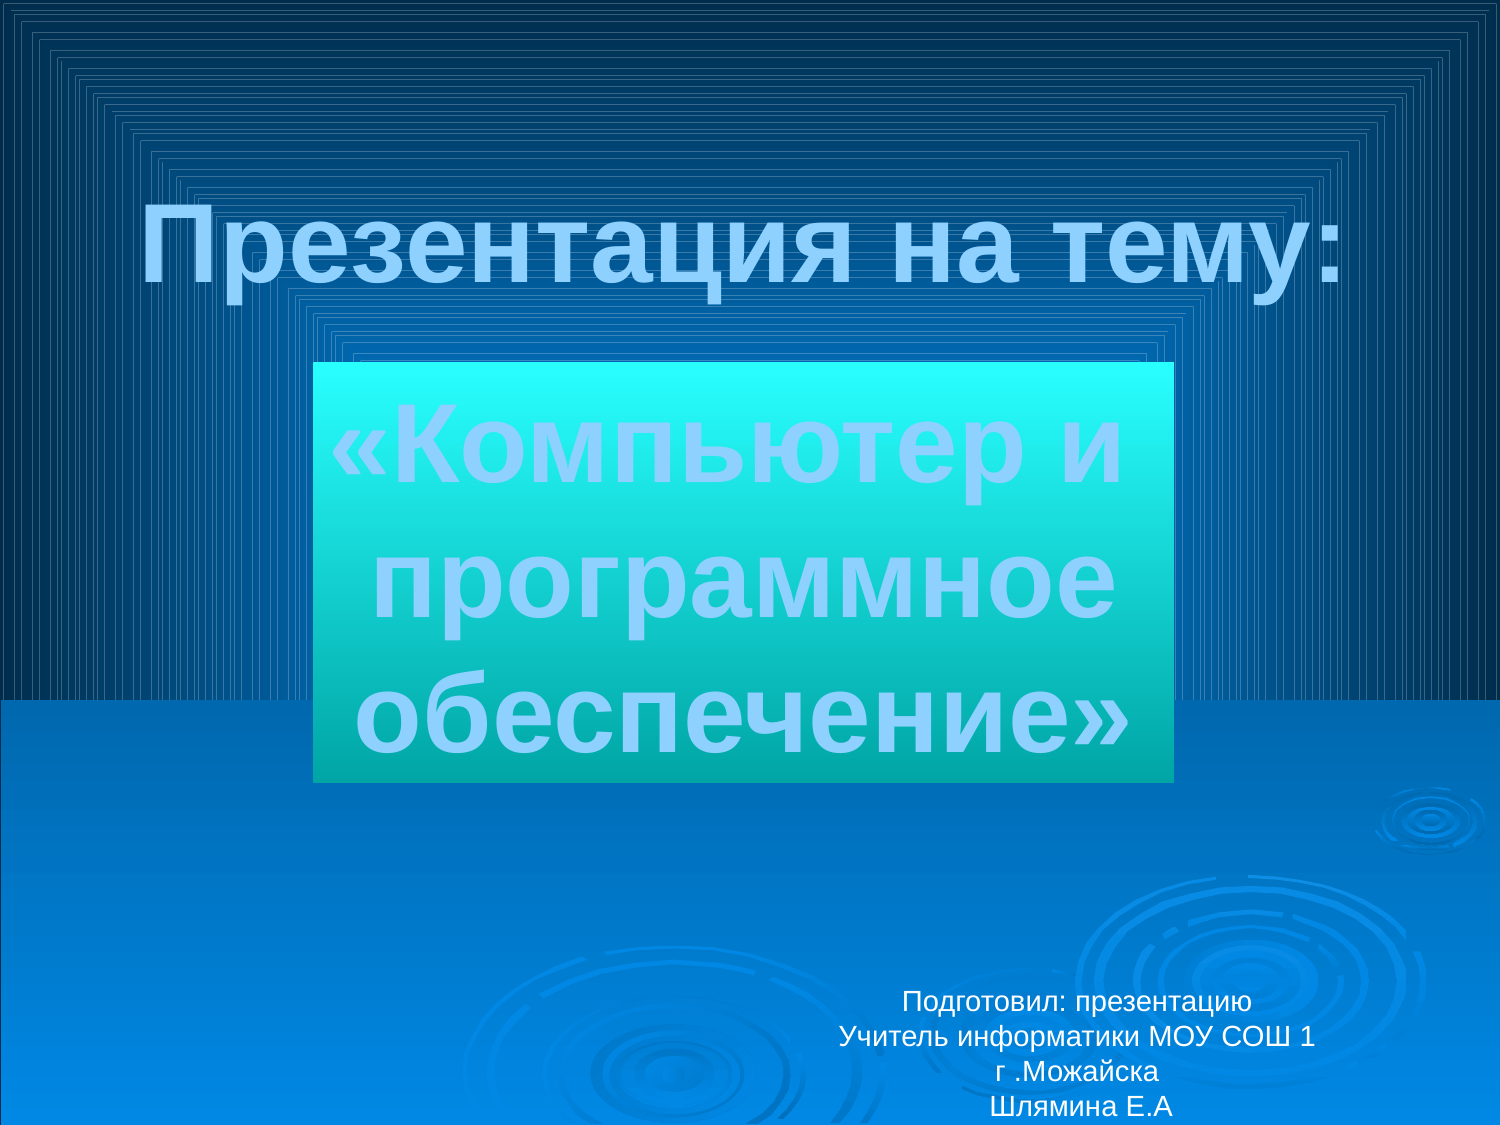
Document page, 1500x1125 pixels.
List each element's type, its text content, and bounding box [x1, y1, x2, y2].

text_box «Компьютер и программное обеспечение» [313, 362, 1174, 783]
text_box Презентация на тему: [123, 162, 1364, 313]
text_box Подготовил: презентацию Учитель информатики МОУ СОШ 1 г .Можайска Шлямина Е.А [725, 974, 1438, 1125]
